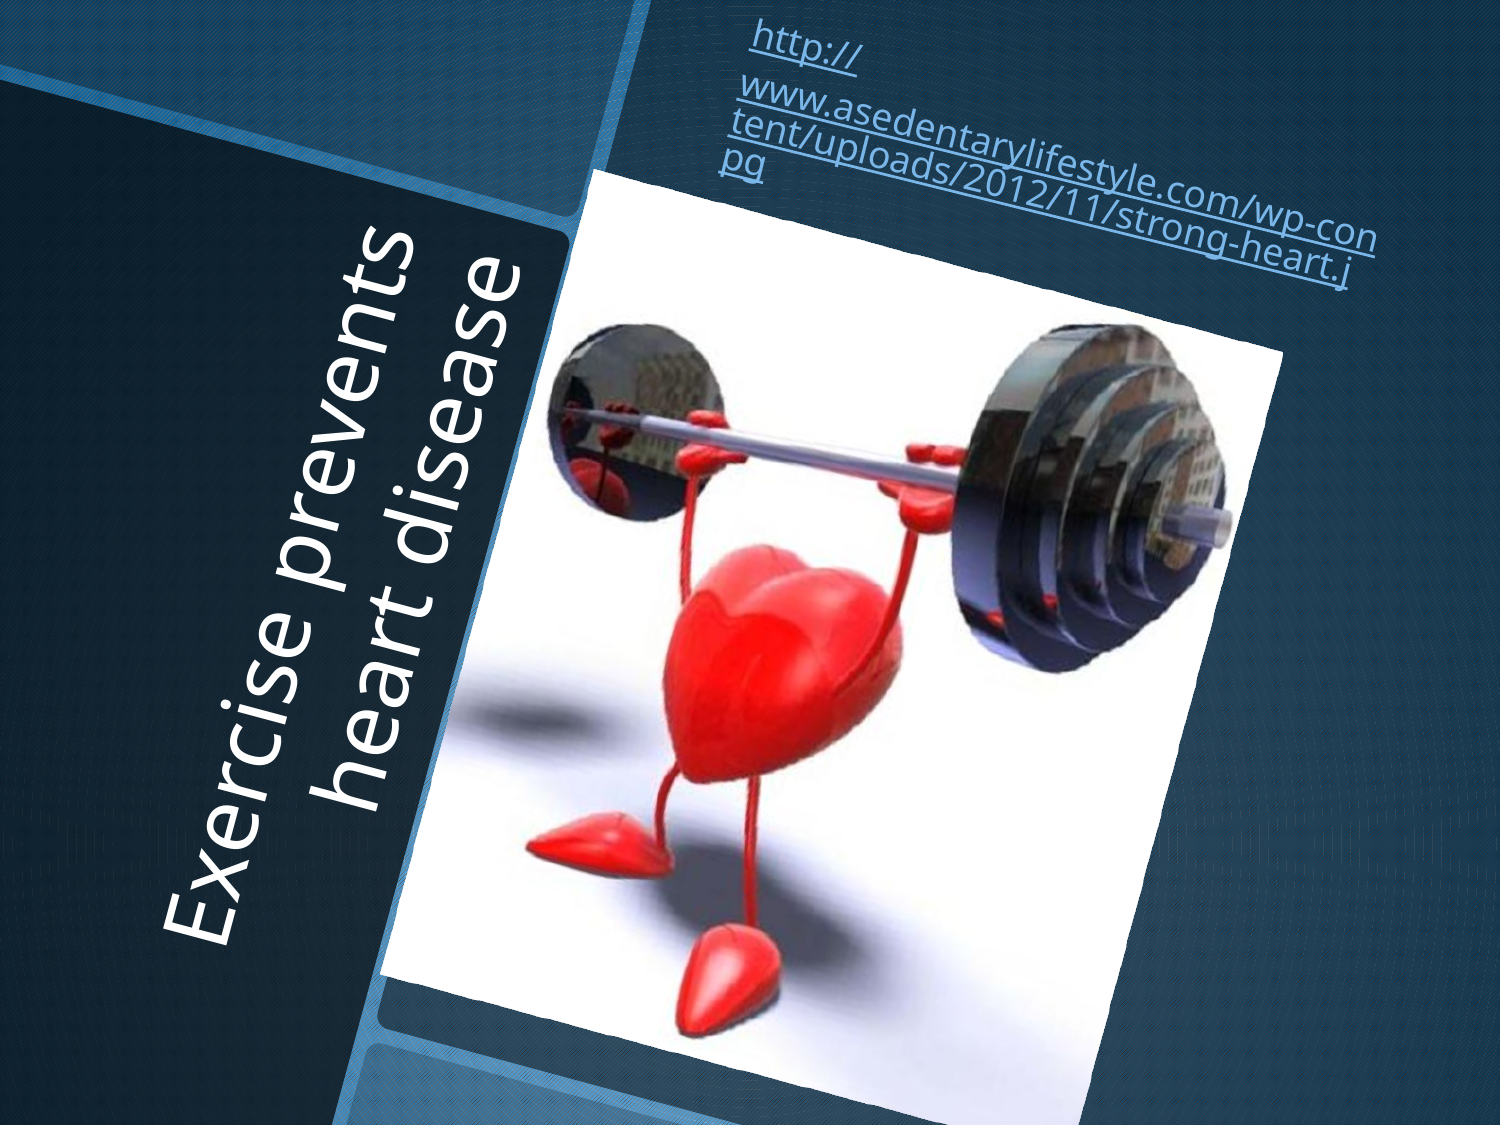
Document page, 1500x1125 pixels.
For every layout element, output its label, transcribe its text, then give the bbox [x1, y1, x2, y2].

text_box http://www.asedentarylifestyle.com/wp-content/uploads/2012/11/strong-heart.jpg [707, 0, 1414, 321]
picture [1189, 327, 1283, 706]
picture [781, 1080, 1090, 1125]
title Exercise prevents heart disease [69, 181, 501, 1056]
picture [380, 628, 473, 999]
picture [574, 169, 876, 245]
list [473, 245, 1189, 1080]
